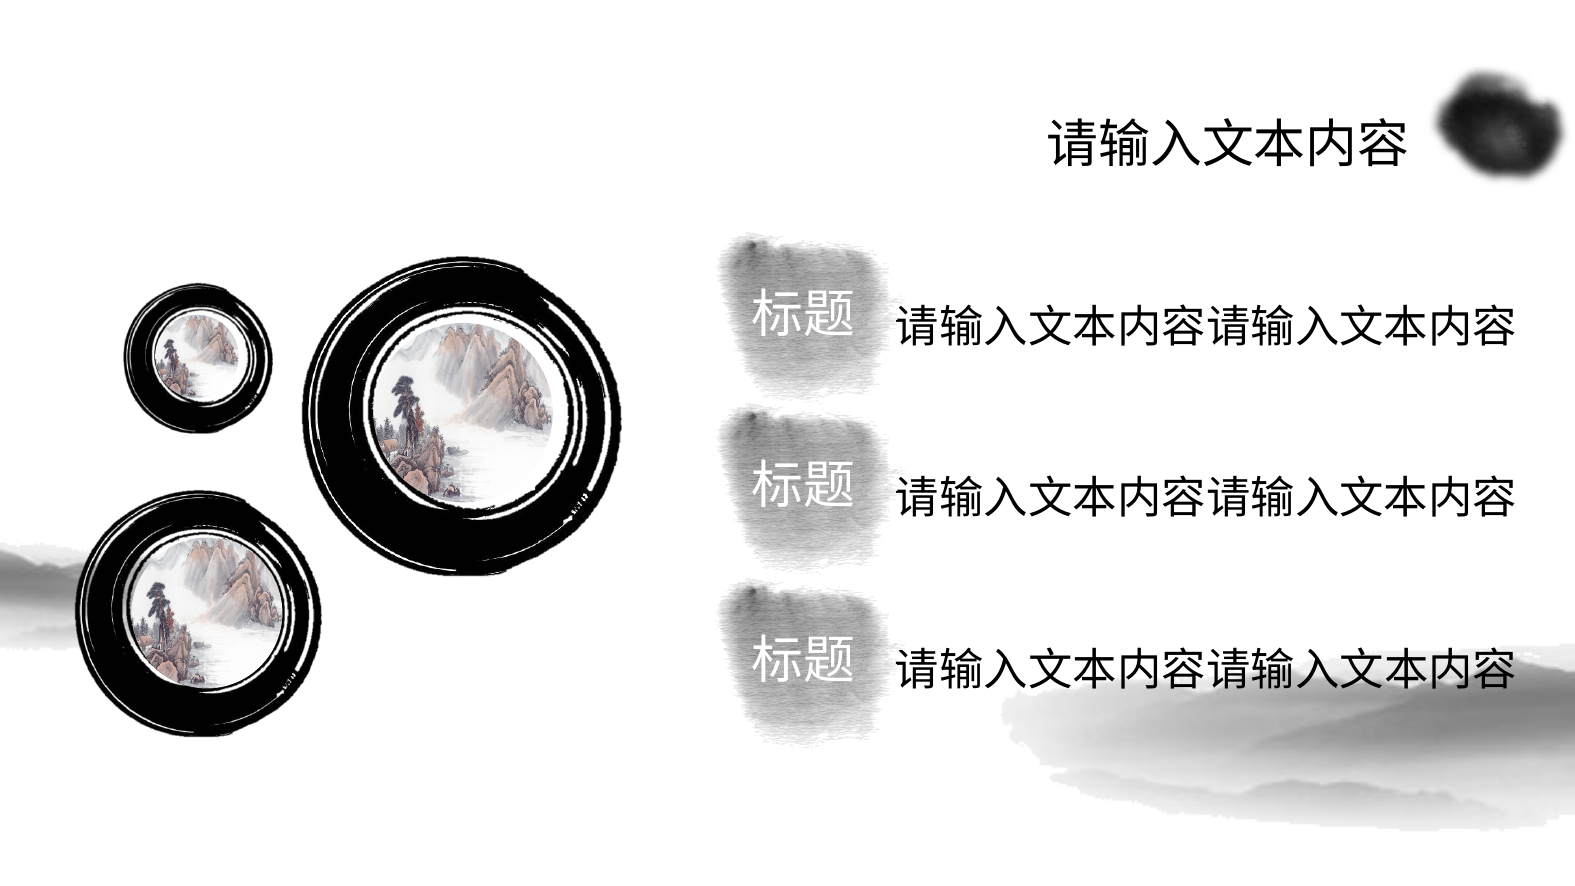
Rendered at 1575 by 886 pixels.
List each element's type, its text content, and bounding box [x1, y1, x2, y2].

text_box 请输入文本内容 [1032, 103, 1419, 181]
text_box 请输入文本内容请输入文本内容 [914, 461, 1575, 504]
picture [1419, 61, 1575, 196]
picture [0, 223, 1575, 837]
text_box 请输入文本内容请输入文本内容 [914, 290, 1575, 359]
